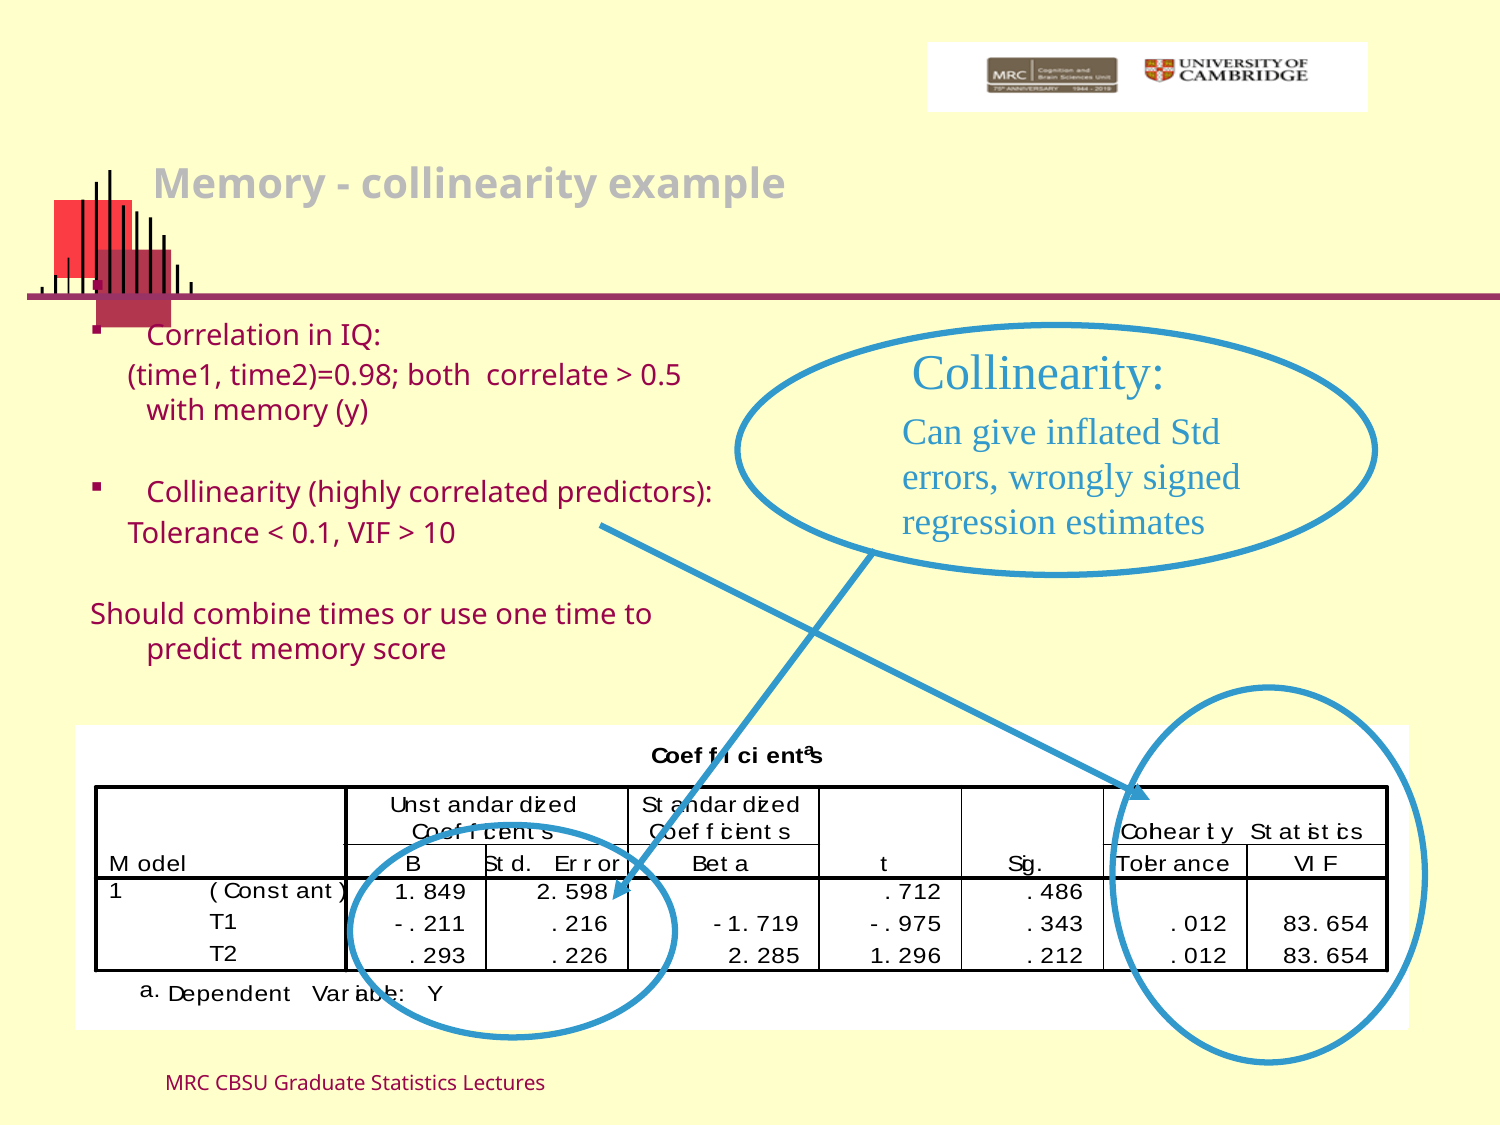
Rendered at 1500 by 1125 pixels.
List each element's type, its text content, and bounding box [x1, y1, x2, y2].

list Correlation in IQ: (time1, time2)=0.98; both correlate > 0.5 with memory (y) Collinearity (highly correlated predictors): Tolerance < 0.1, VIF > 10 Should combine times or use one time to predict memory score [75, 262, 738, 723]
text_box Collinearity: [897, 331, 1181, 407]
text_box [74, 724, 1463, 1038]
picture [927, 42, 1368, 112]
text_box [1206, 1047, 1331, 1063]
title Memory - collinearity example [137, 137, 988, 233]
text_box [1181, 334, 1375, 541]
text_box Can give inflated Std errors, wrongly signed regression estimates [887, 399, 1275, 550]
text_box [1177, 687, 1361, 723]
text_box [737, 341, 1248, 575]
footer MRC CBSU Graduate Statistics Lectures [149, 1062, 988, 1101]
text_box [958, 324, 1155, 331]
